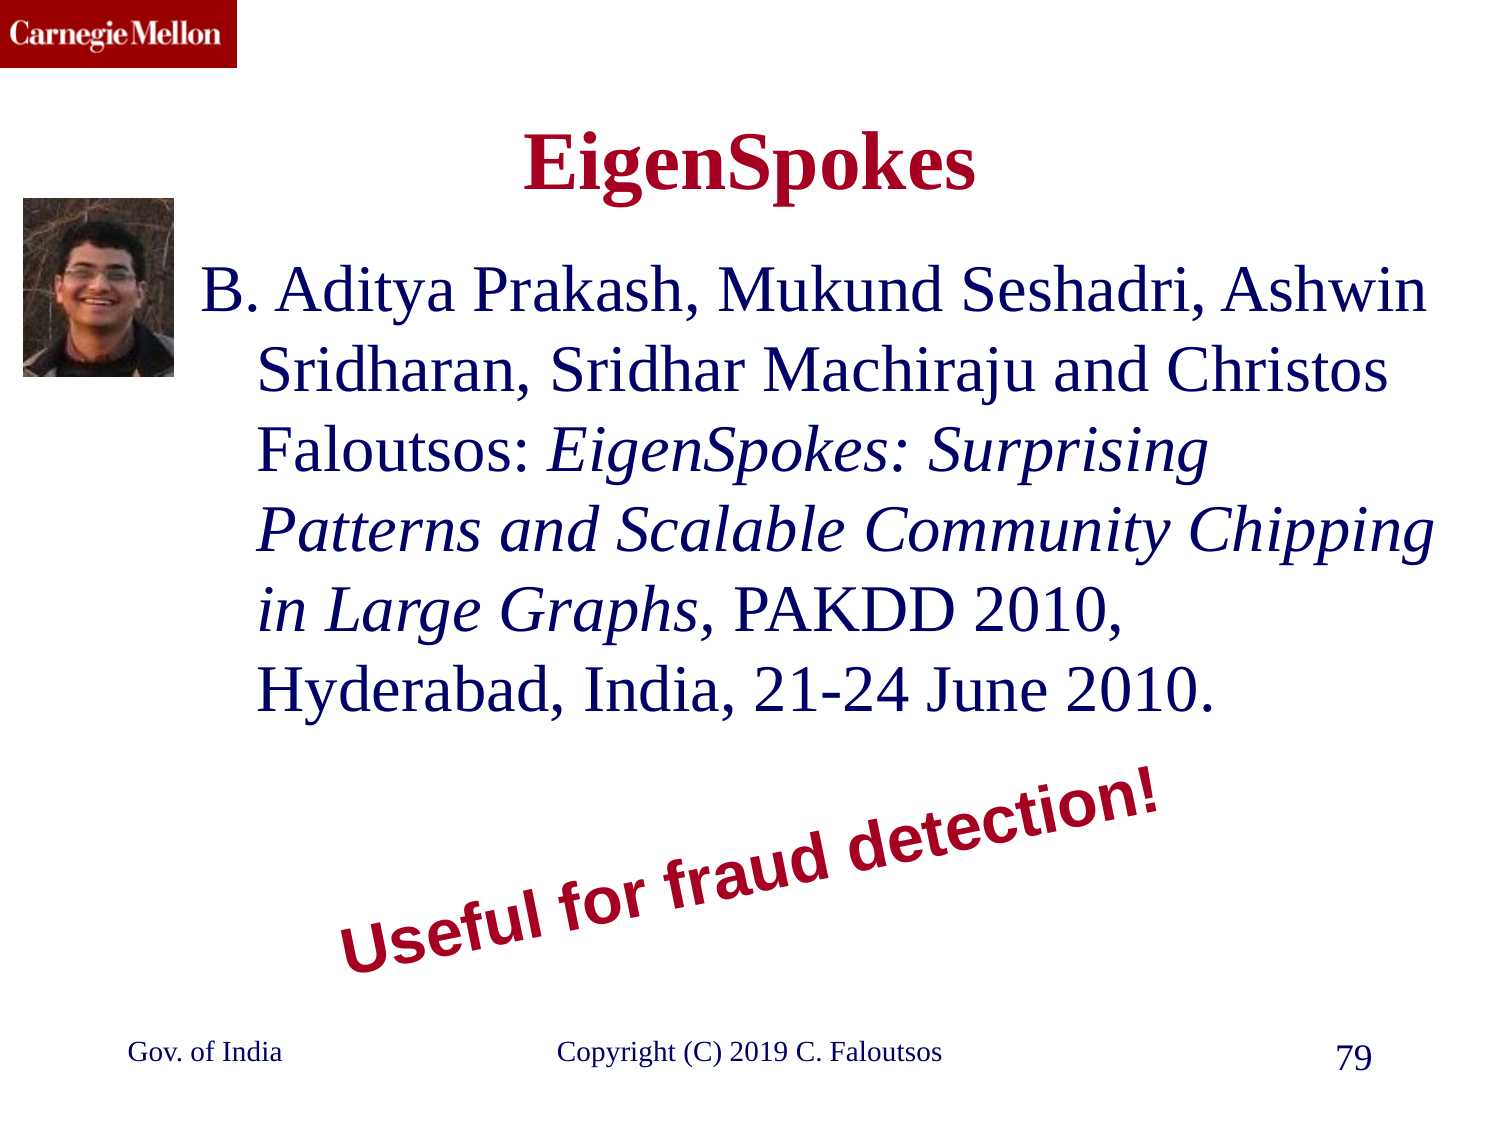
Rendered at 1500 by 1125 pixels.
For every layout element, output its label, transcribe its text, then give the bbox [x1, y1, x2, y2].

slide_number Gov. of India [112, 1024, 426, 1101]
text_box Useful for fraud detection! [317, 734, 1183, 1000]
title EigenSpokes [112, 99, 1388, 213]
list B. Aditya Prakash, Mukund Seshadri, Ashwin Sridharan, Sridhar Machiraju and Christos Faloutsos: EigenSpokes: Surprising Patterns and Scalable Community Chipping in Large Graphs, PAKDD 2010, Hyderabad, India, 21-24 June 2010. [184, 237, 1461, 1001]
picture [23, 198, 174, 378]
slide_number 79 [1074, 1024, 1388, 1101]
picture [0, 0, 237, 68]
footer Copyright (C) 2019 C. Faloutsos [512, 1024, 988, 1101]
